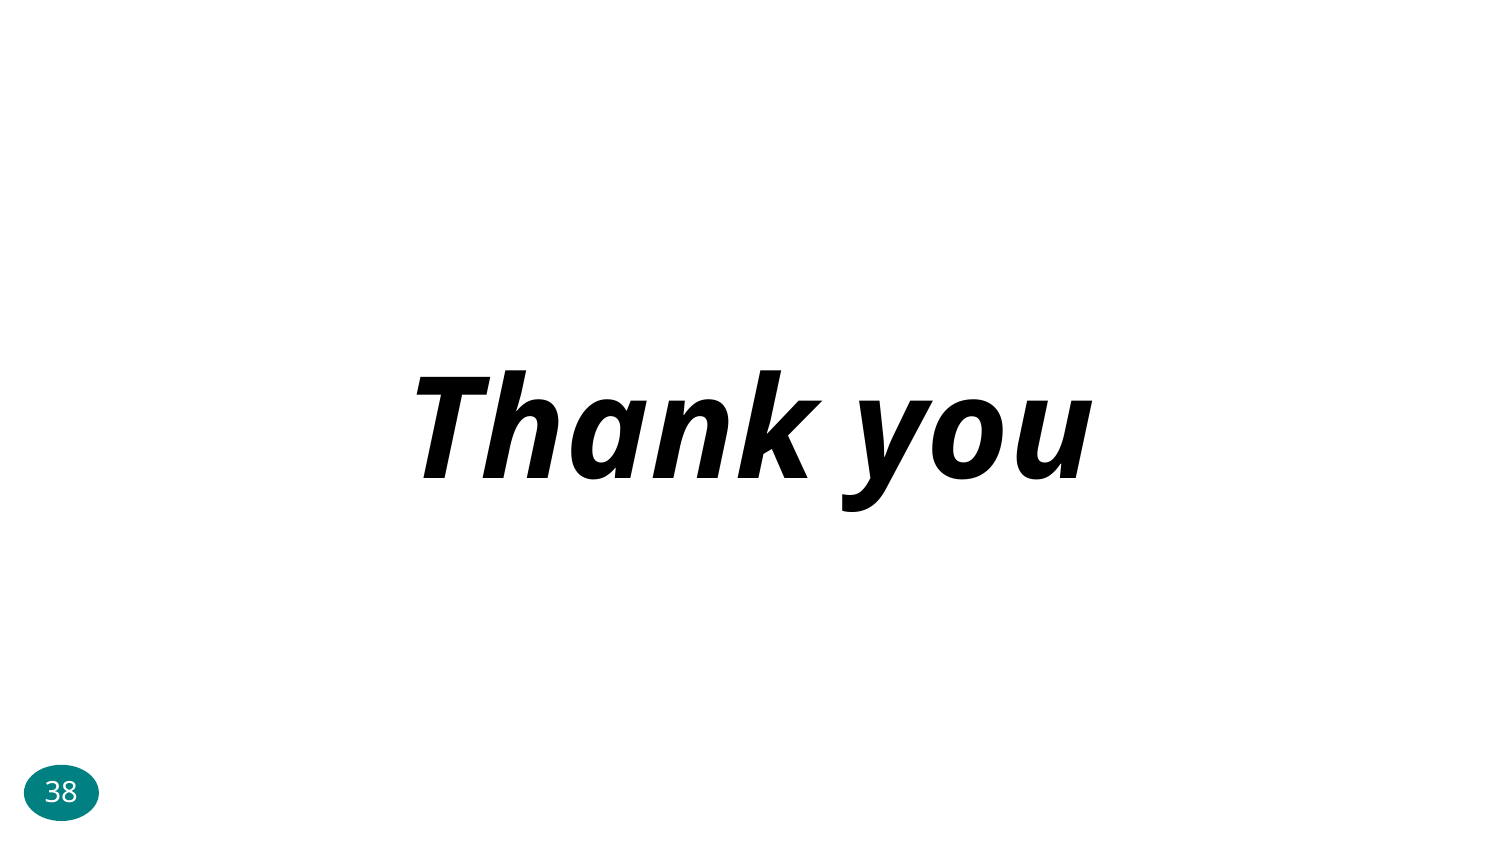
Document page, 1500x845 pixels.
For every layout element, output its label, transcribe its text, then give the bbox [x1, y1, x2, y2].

slide_number 38 [23, 764, 99, 822]
text_box Thank you [376, 383, 1124, 462]
